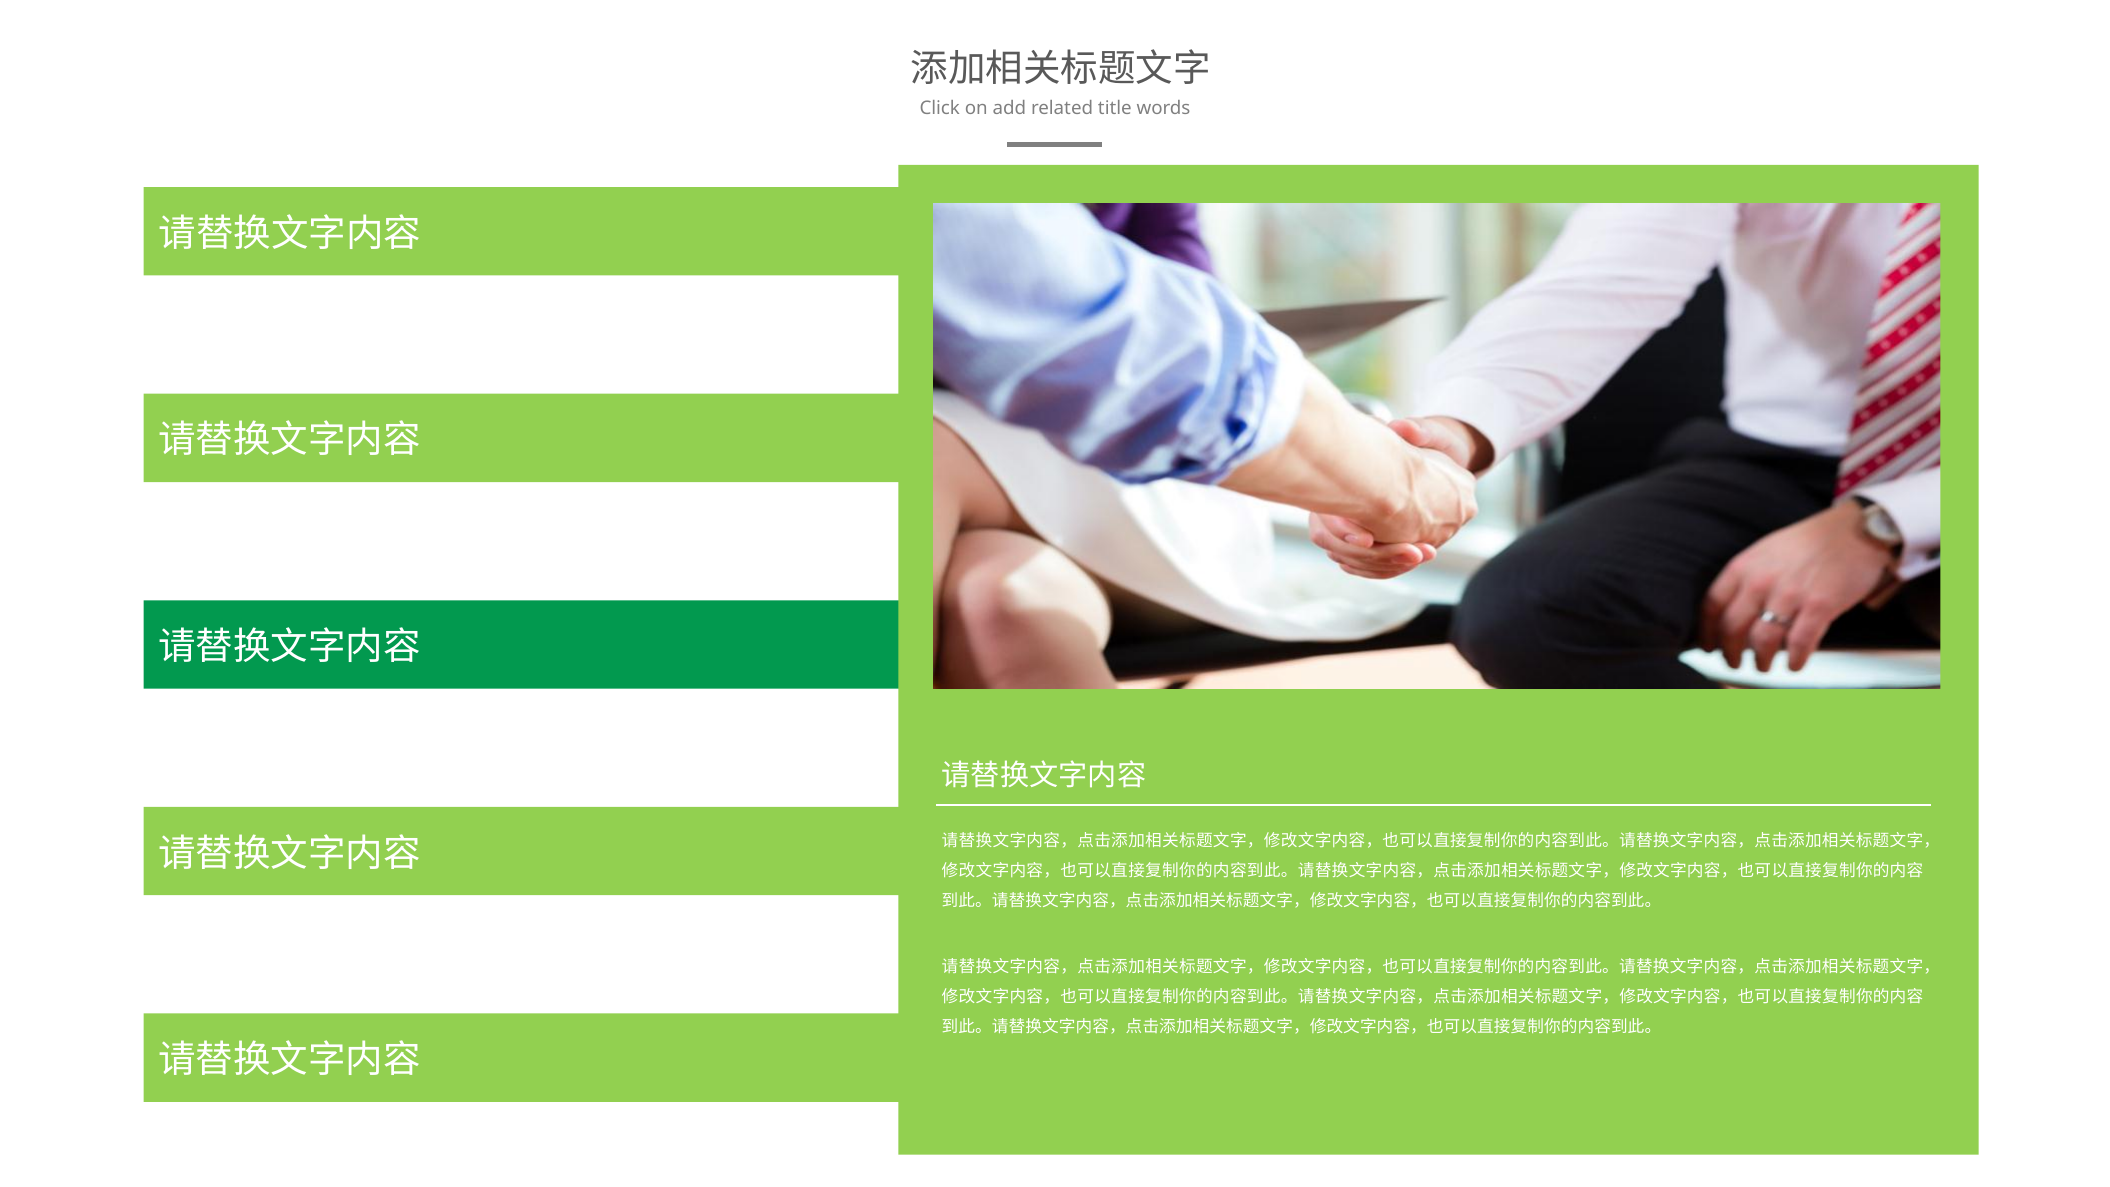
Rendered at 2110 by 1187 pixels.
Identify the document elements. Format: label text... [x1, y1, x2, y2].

text_box 请替换文字内容 [143, 599, 897, 690]
text_box [932, 202, 1942, 690]
text_box 请替换文字内容，点击添加相关标题文字，修改文字内容，也可以直接复制你的内容到此。请替换文字内容，点击添加相关标题文字，修改文字内容，也可以直接复制你的内容到此。请替换文字内容，点击添加相关标题文字，修改文字内容，也可以直接复制你的内容到此。请替换文字内容，点击添加相关标题文字，修改文字内容，也可以直接复制你的内容到此。 [925, 937, 1941, 1042]
text_box 请替换文字内容，点击添加相关标题文字，修改文字内容，也可以直接复制你的内容到此。请替换文字内容，点击添加相关标题文字，修改文字内容，也可以直接复制你的内容到此。请替换文字内容，点击添加相关标题文字，修改文字内容，也可以直接复制你的内容到此。请替换文字内容，点击添加相关标题文字，修改文字内容，也可以直接复制你的内容到此。 [925, 812, 1941, 916]
text_box Click on add related title words [877, 89, 1232, 124]
text_box 请替换文字内容 [925, 748, 1231, 807]
text_box 请替换文字内容 [143, 393, 897, 483]
text_box 添加相关标题文字 [877, 37, 1245, 95]
text_box 请替换文字内容 [143, 806, 897, 896]
text_box 请替换文字内容 [143, 1012, 897, 1103]
text_box [897, 164, 1980, 1156]
text_box 请替换文字内容 [143, 186, 897, 276]
